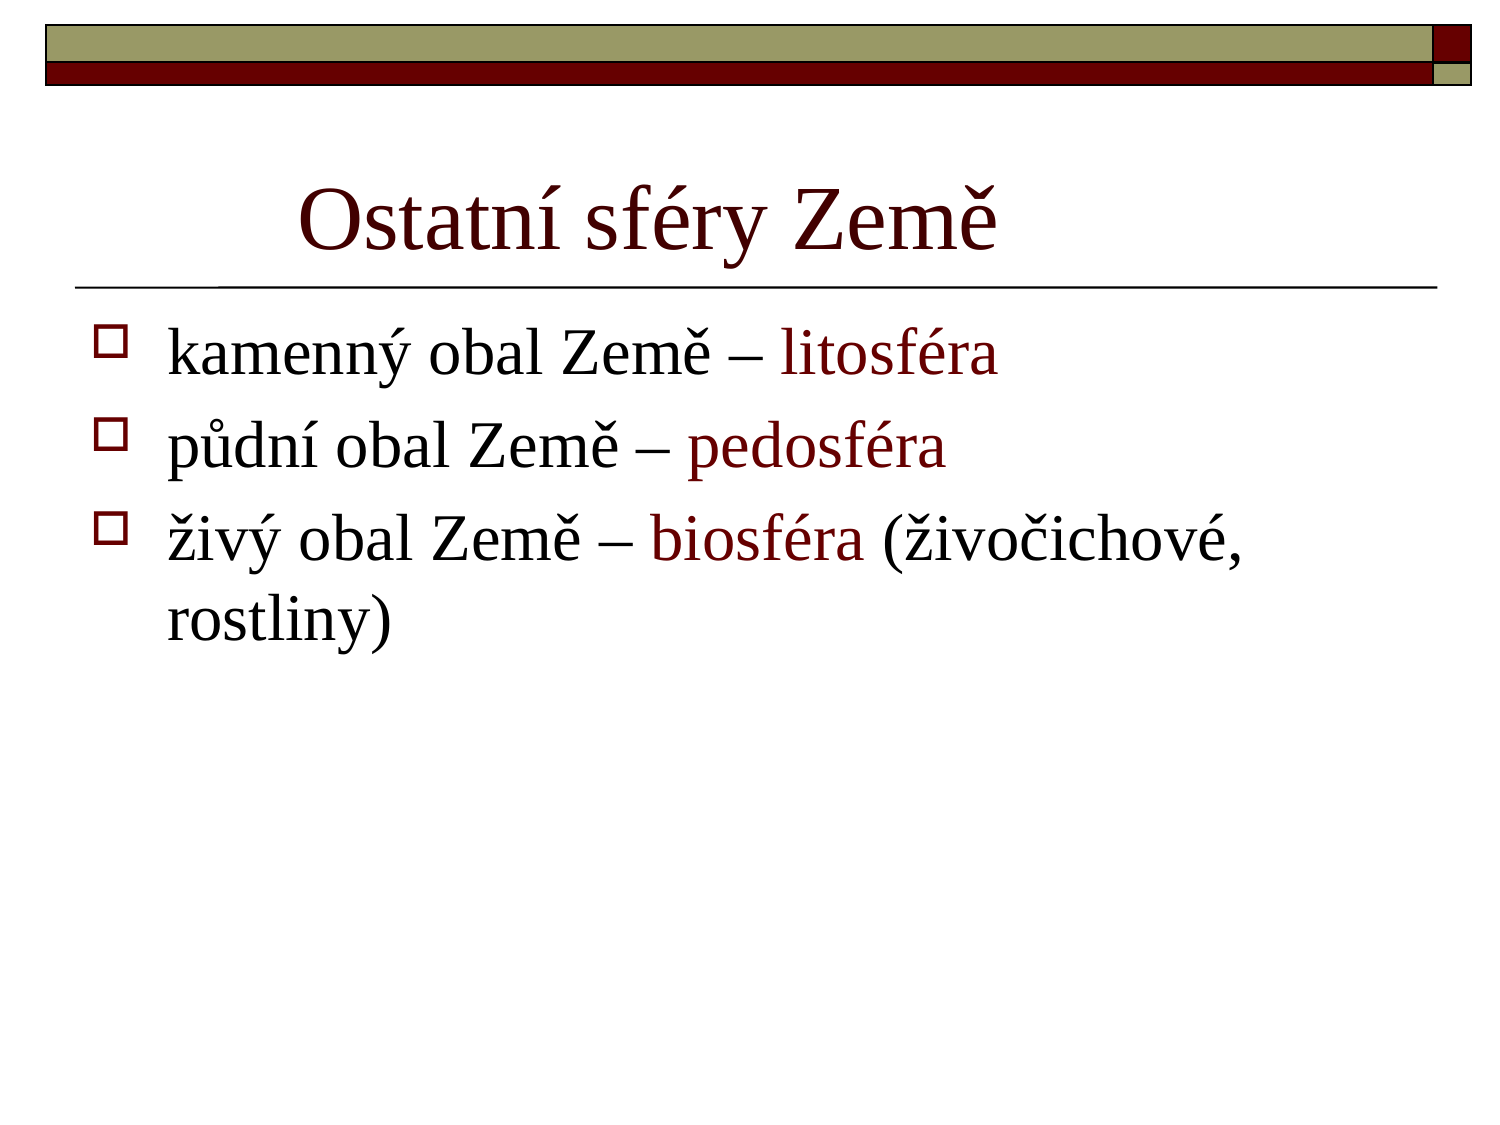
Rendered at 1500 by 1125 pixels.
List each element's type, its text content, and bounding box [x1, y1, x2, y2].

list kamenný obal Země – litosféra půdní obal Země – pedosféra živý obal Země – biosféra (živočichové, rostliny) [74, 299, 1426, 1006]
title Ostatní sféry Země [74, 87, 1426, 276]
